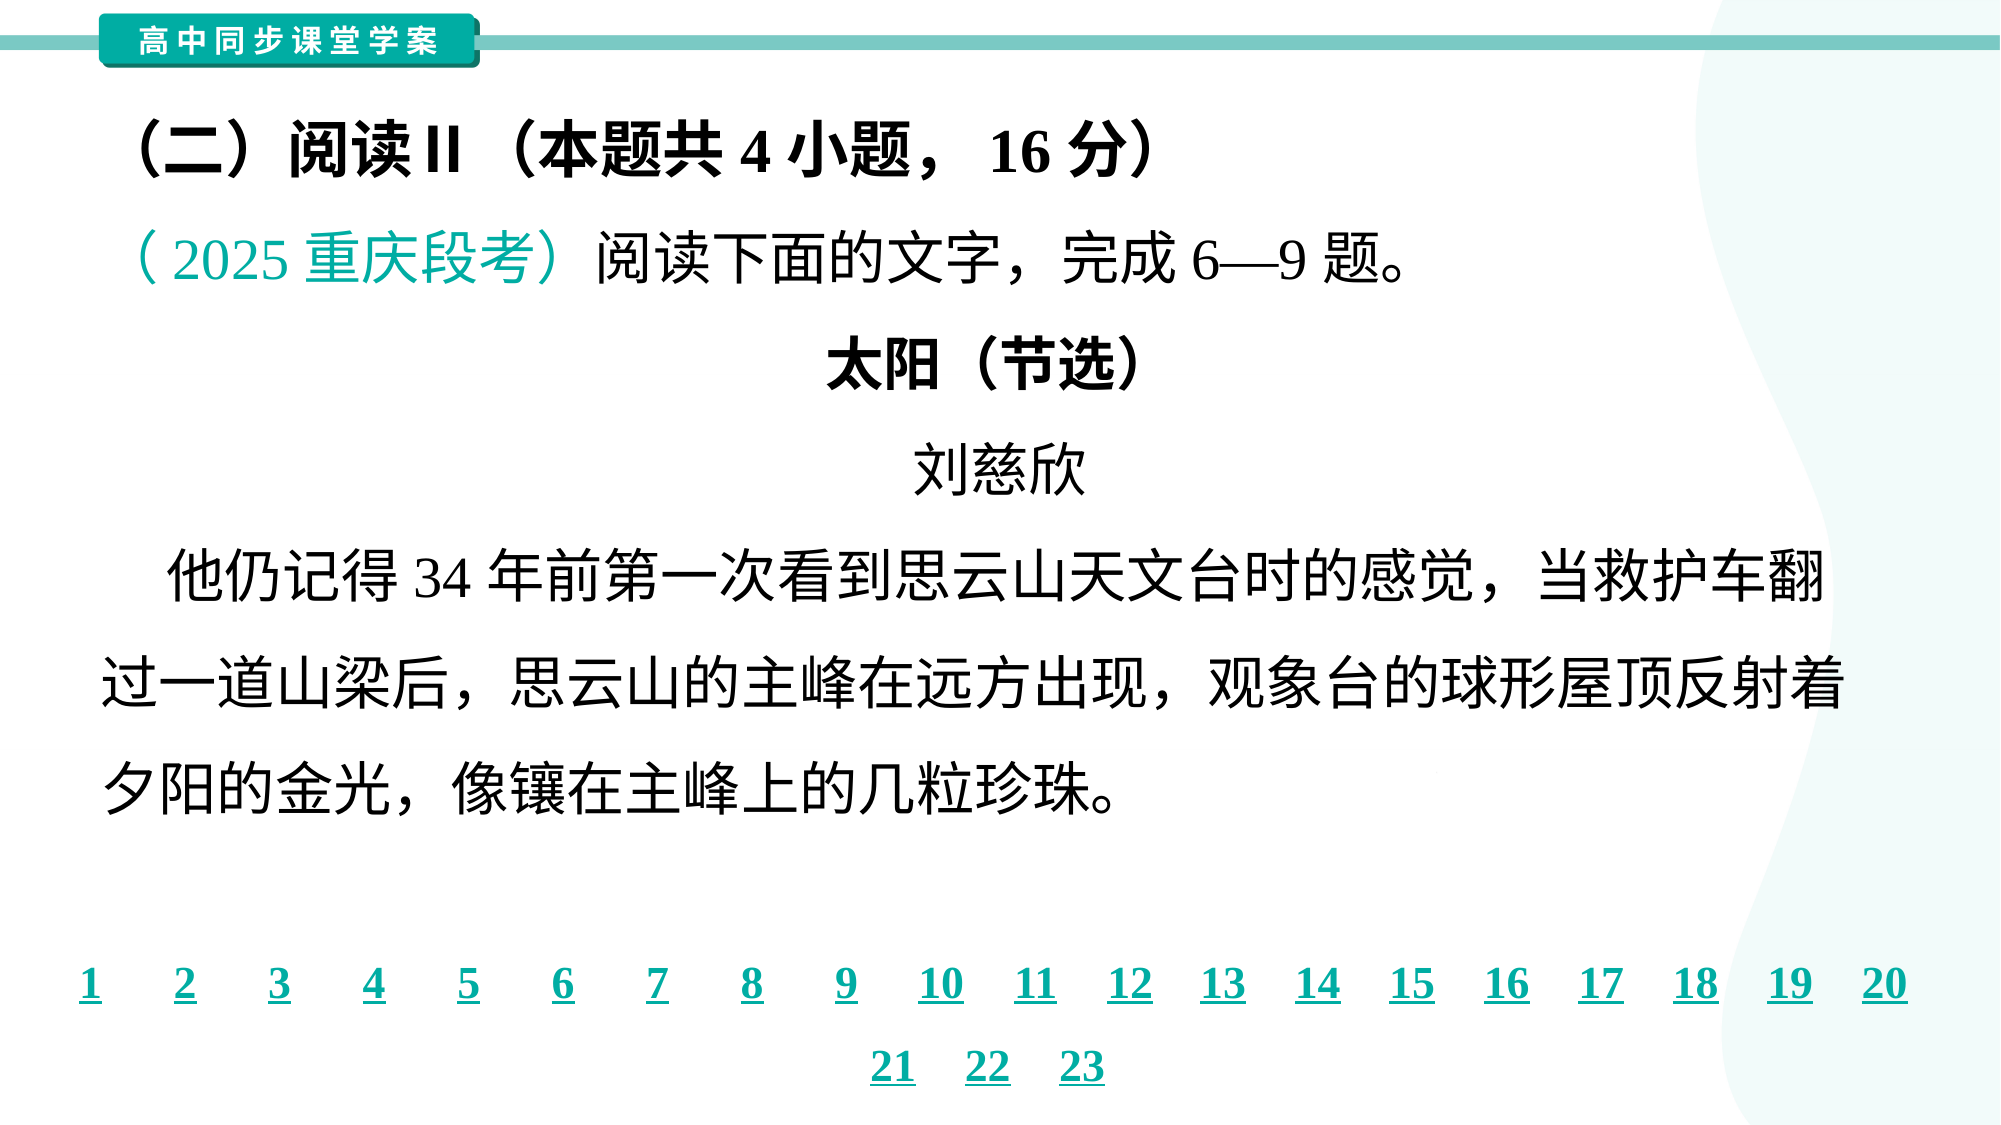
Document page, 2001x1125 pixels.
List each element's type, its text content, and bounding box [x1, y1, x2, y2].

text_box （二）阅读Ⅱ（本题共4小题，16分） [100, 76, 1899, 184]
text_box （2025重庆段考）阅读下面的文字，完成6—9题。 太阳（节选） 刘慈欣 他仍记得34年前第一次看到思云山天文台时的感觉，当救护车翻 过一道山梁后，思云山的主峰在远方出现，观象台的球形屋顶反射着 夕阳的金光，像镶在主峰上的几粒珍珠。 [100, 184, 1899, 823]
picture [0, 0, 2000, 1125]
